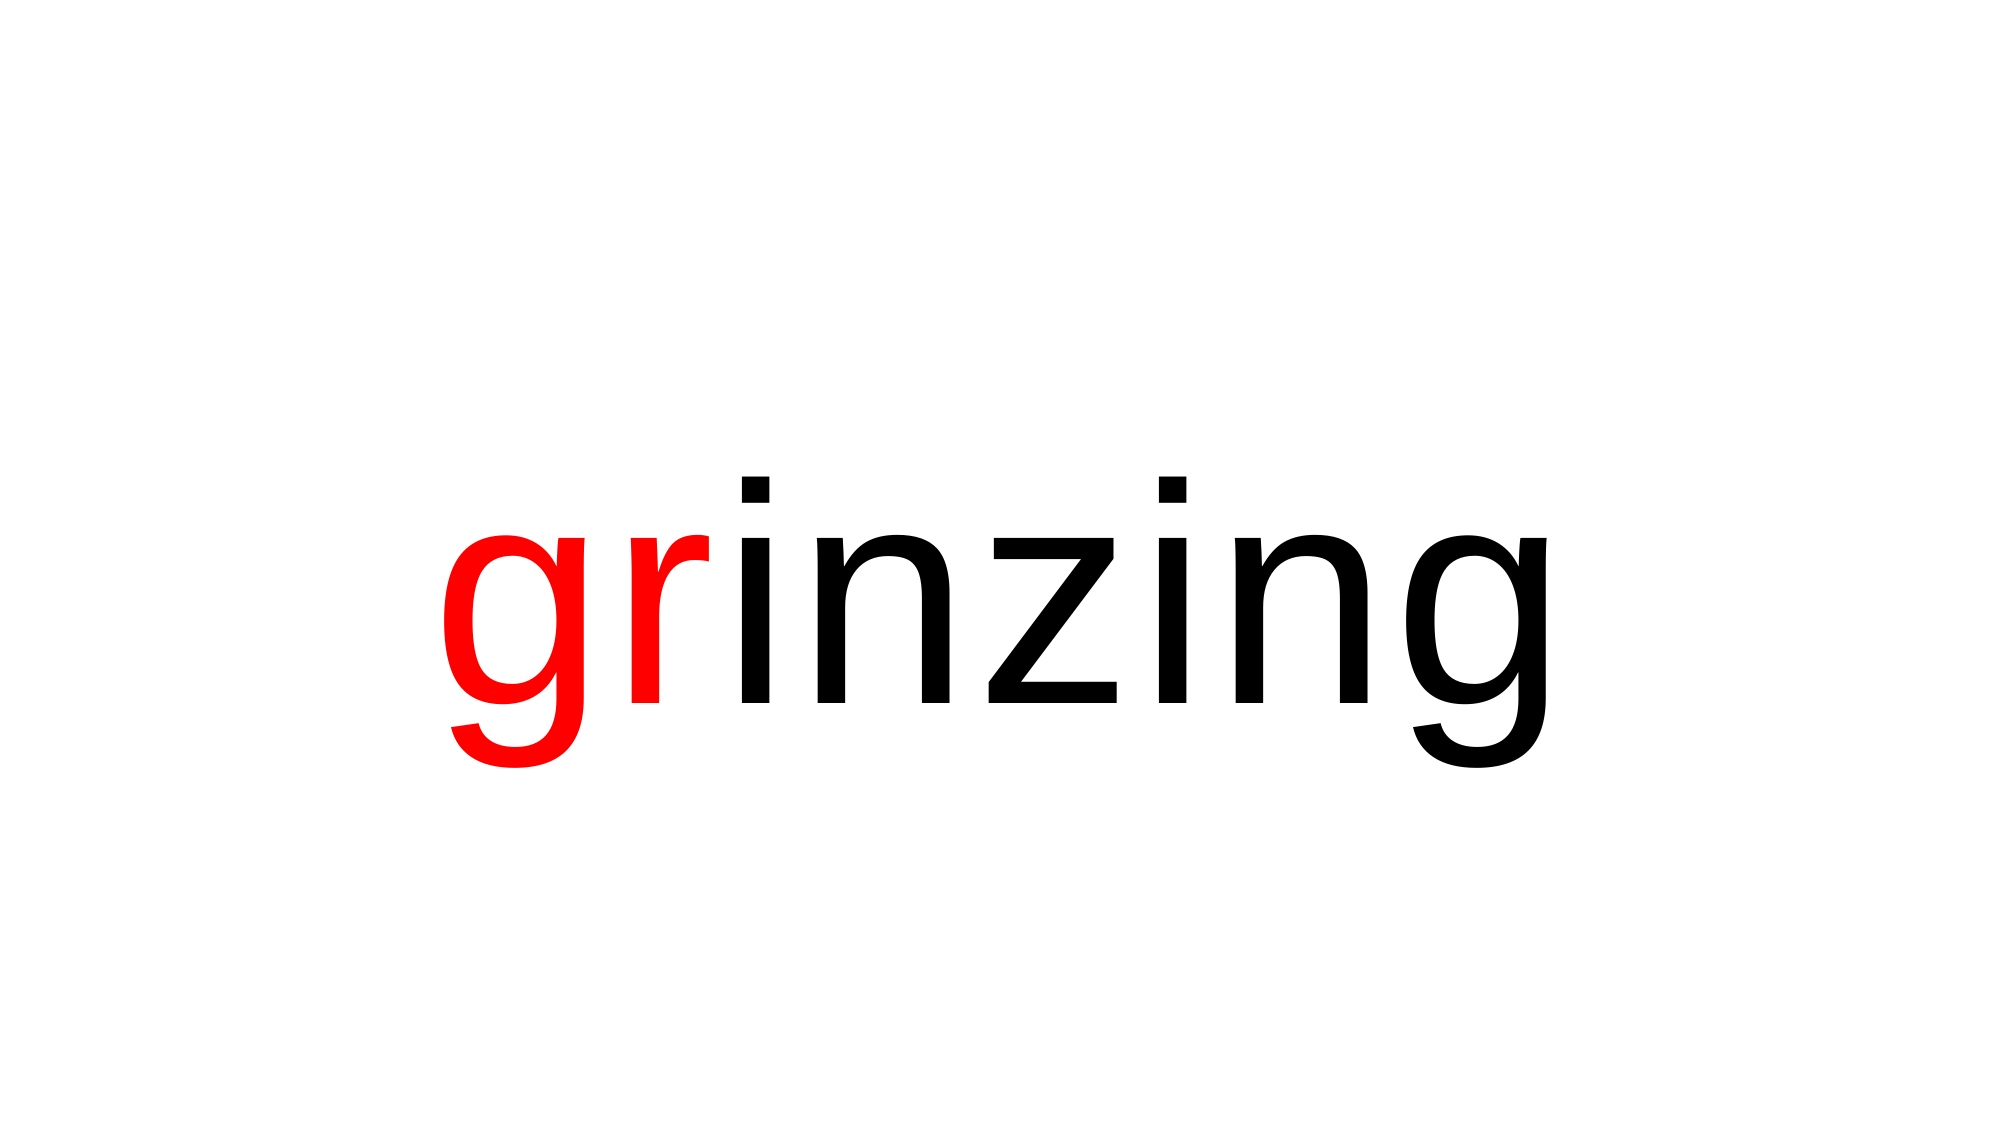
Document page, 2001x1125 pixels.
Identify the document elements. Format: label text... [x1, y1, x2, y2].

title grinzing [0, 174, 2000, 779]
